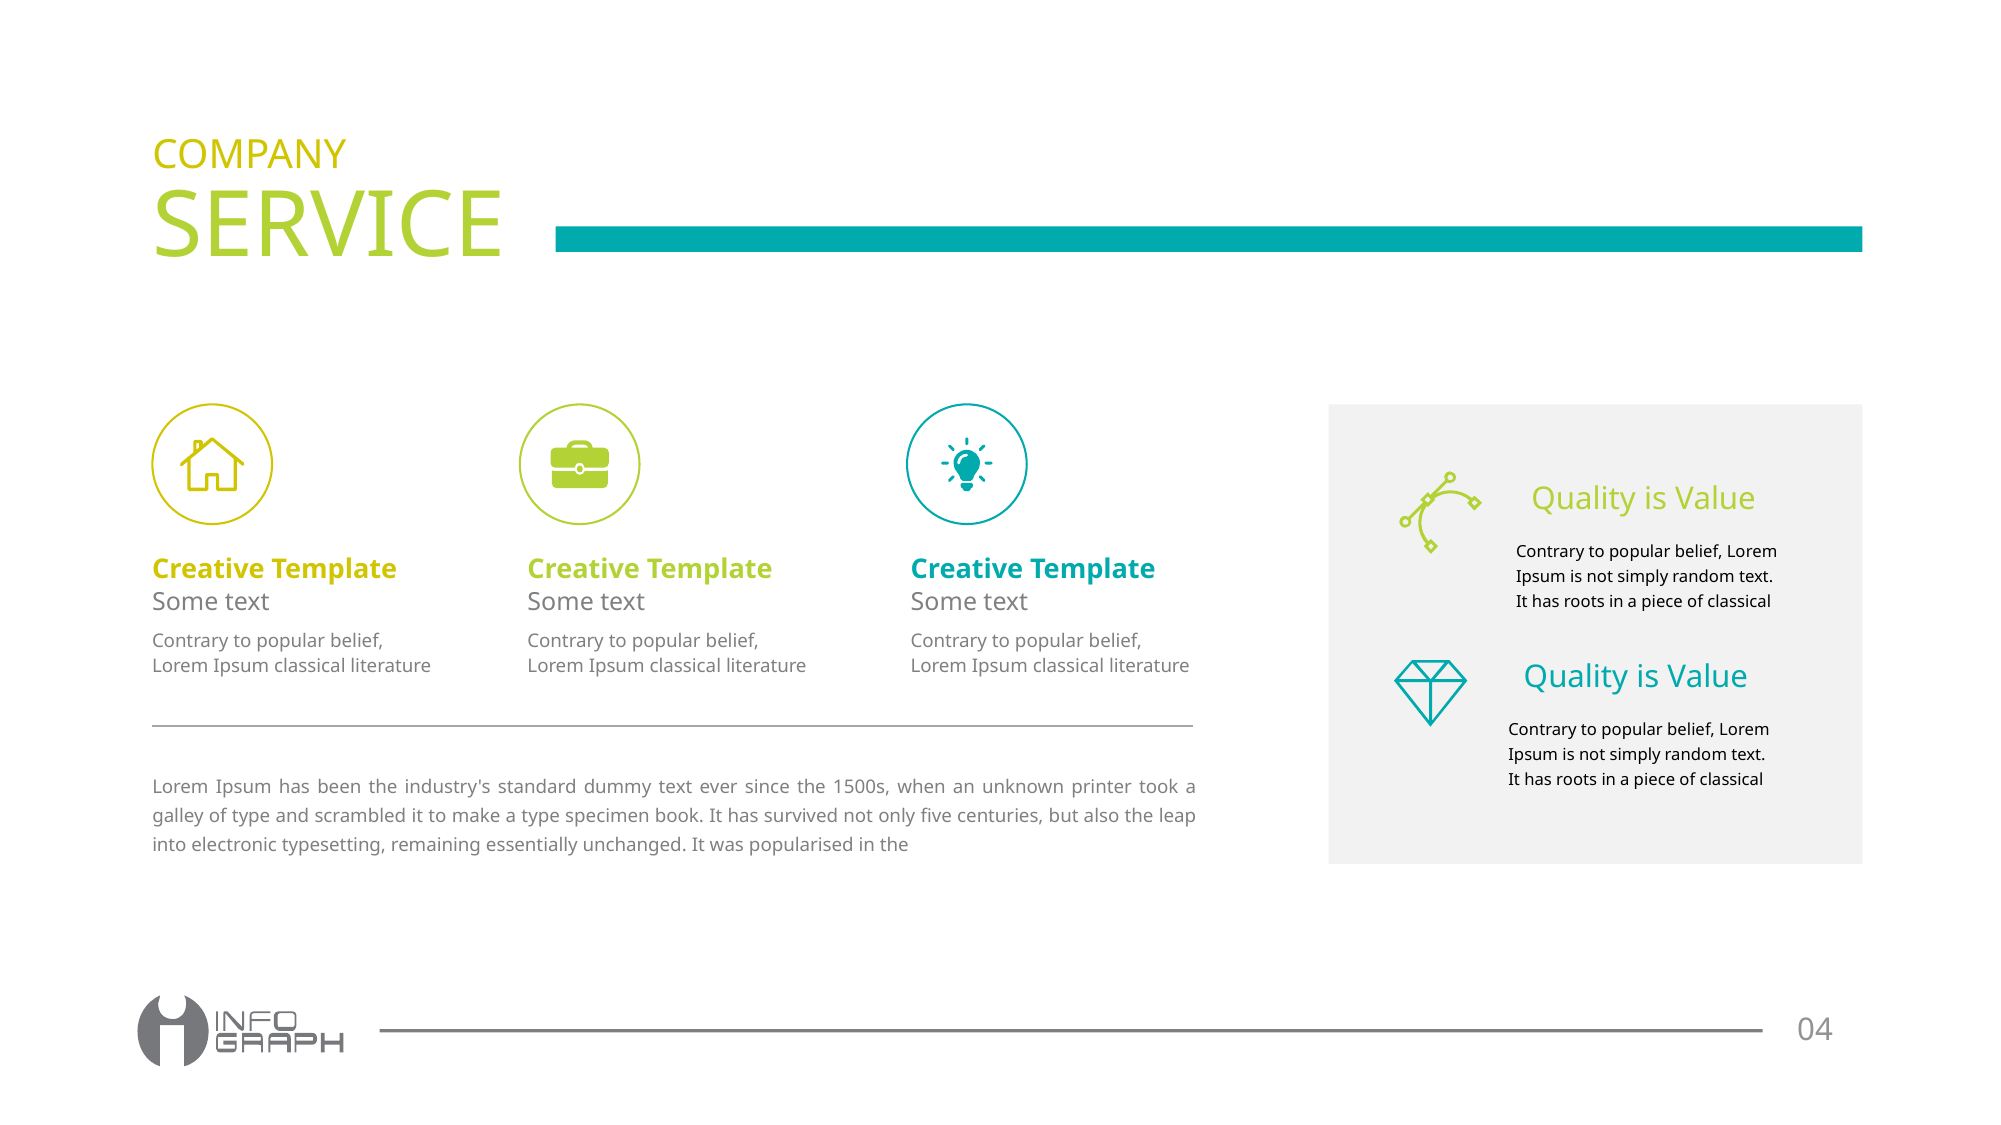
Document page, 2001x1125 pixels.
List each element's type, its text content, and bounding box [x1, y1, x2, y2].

title COMPANY SERVICE [137, 124, 538, 285]
text_box [1328, 403, 1863, 865]
slide_number 04 [1767, 983, 1863, 1079]
text_box [554, 225, 1863, 253]
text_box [1393, 470, 1798, 798]
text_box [137, 404, 1210, 864]
